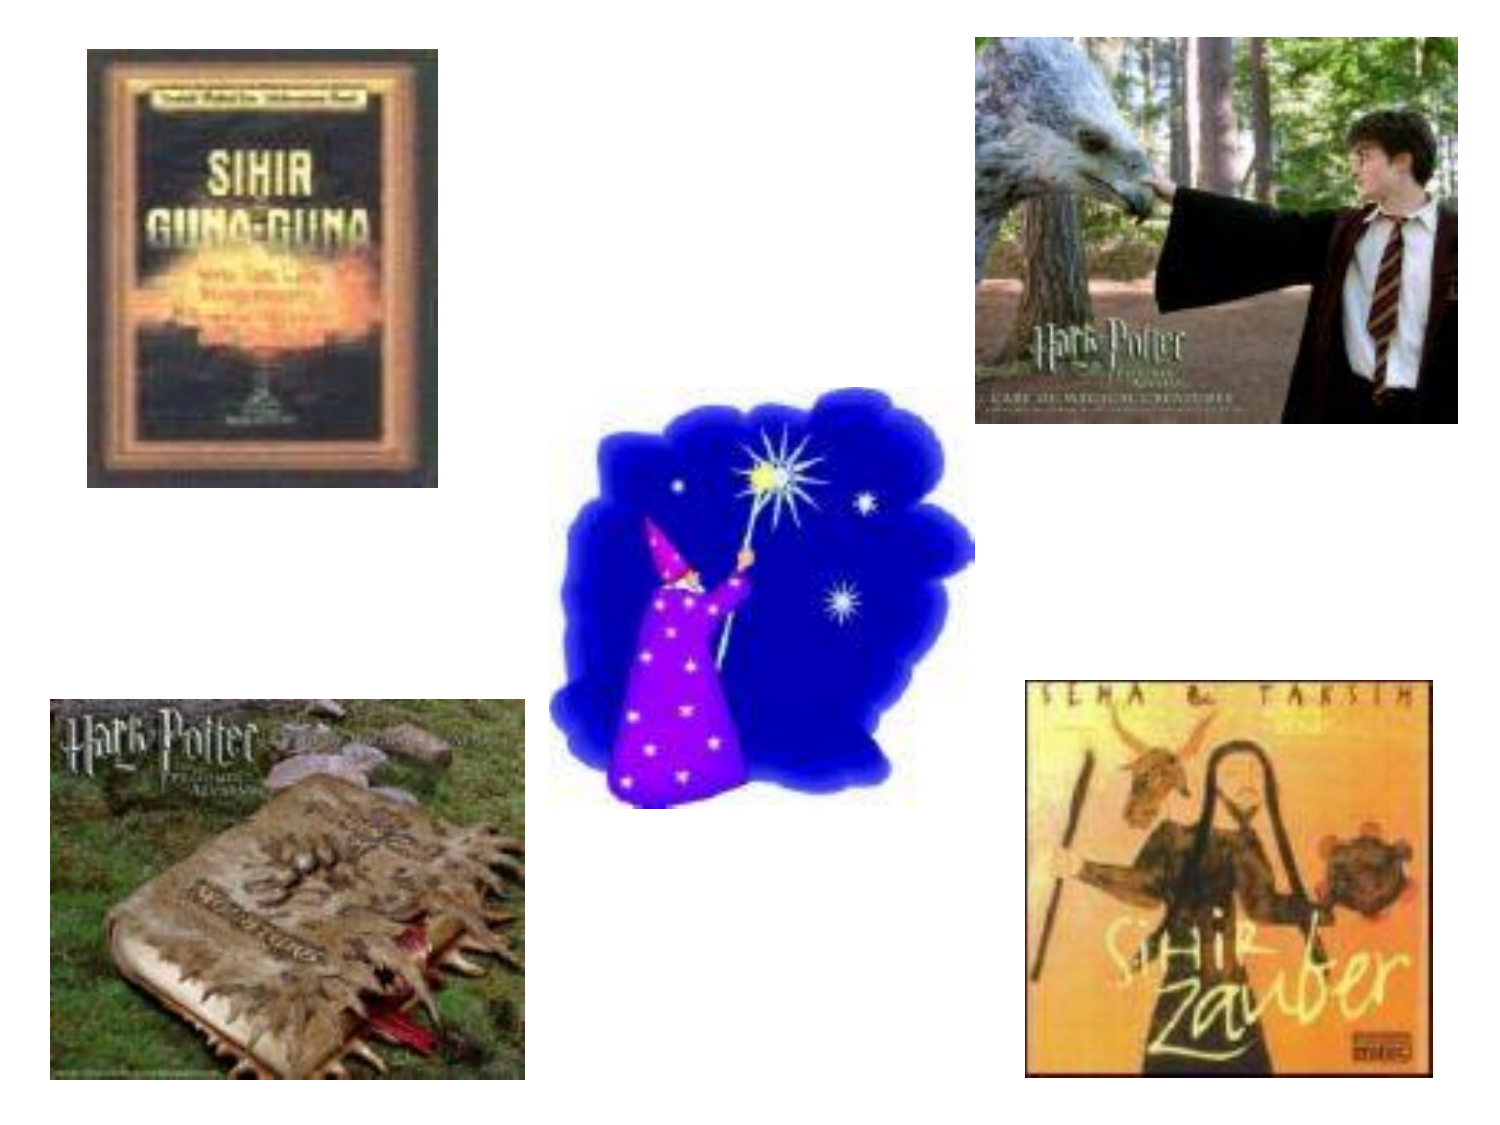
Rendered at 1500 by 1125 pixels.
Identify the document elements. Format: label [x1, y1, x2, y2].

picture [49, 699, 526, 1081]
picture [1024, 679, 1434, 1079]
picture [87, 49, 438, 488]
picture [549, 37, 1458, 810]
